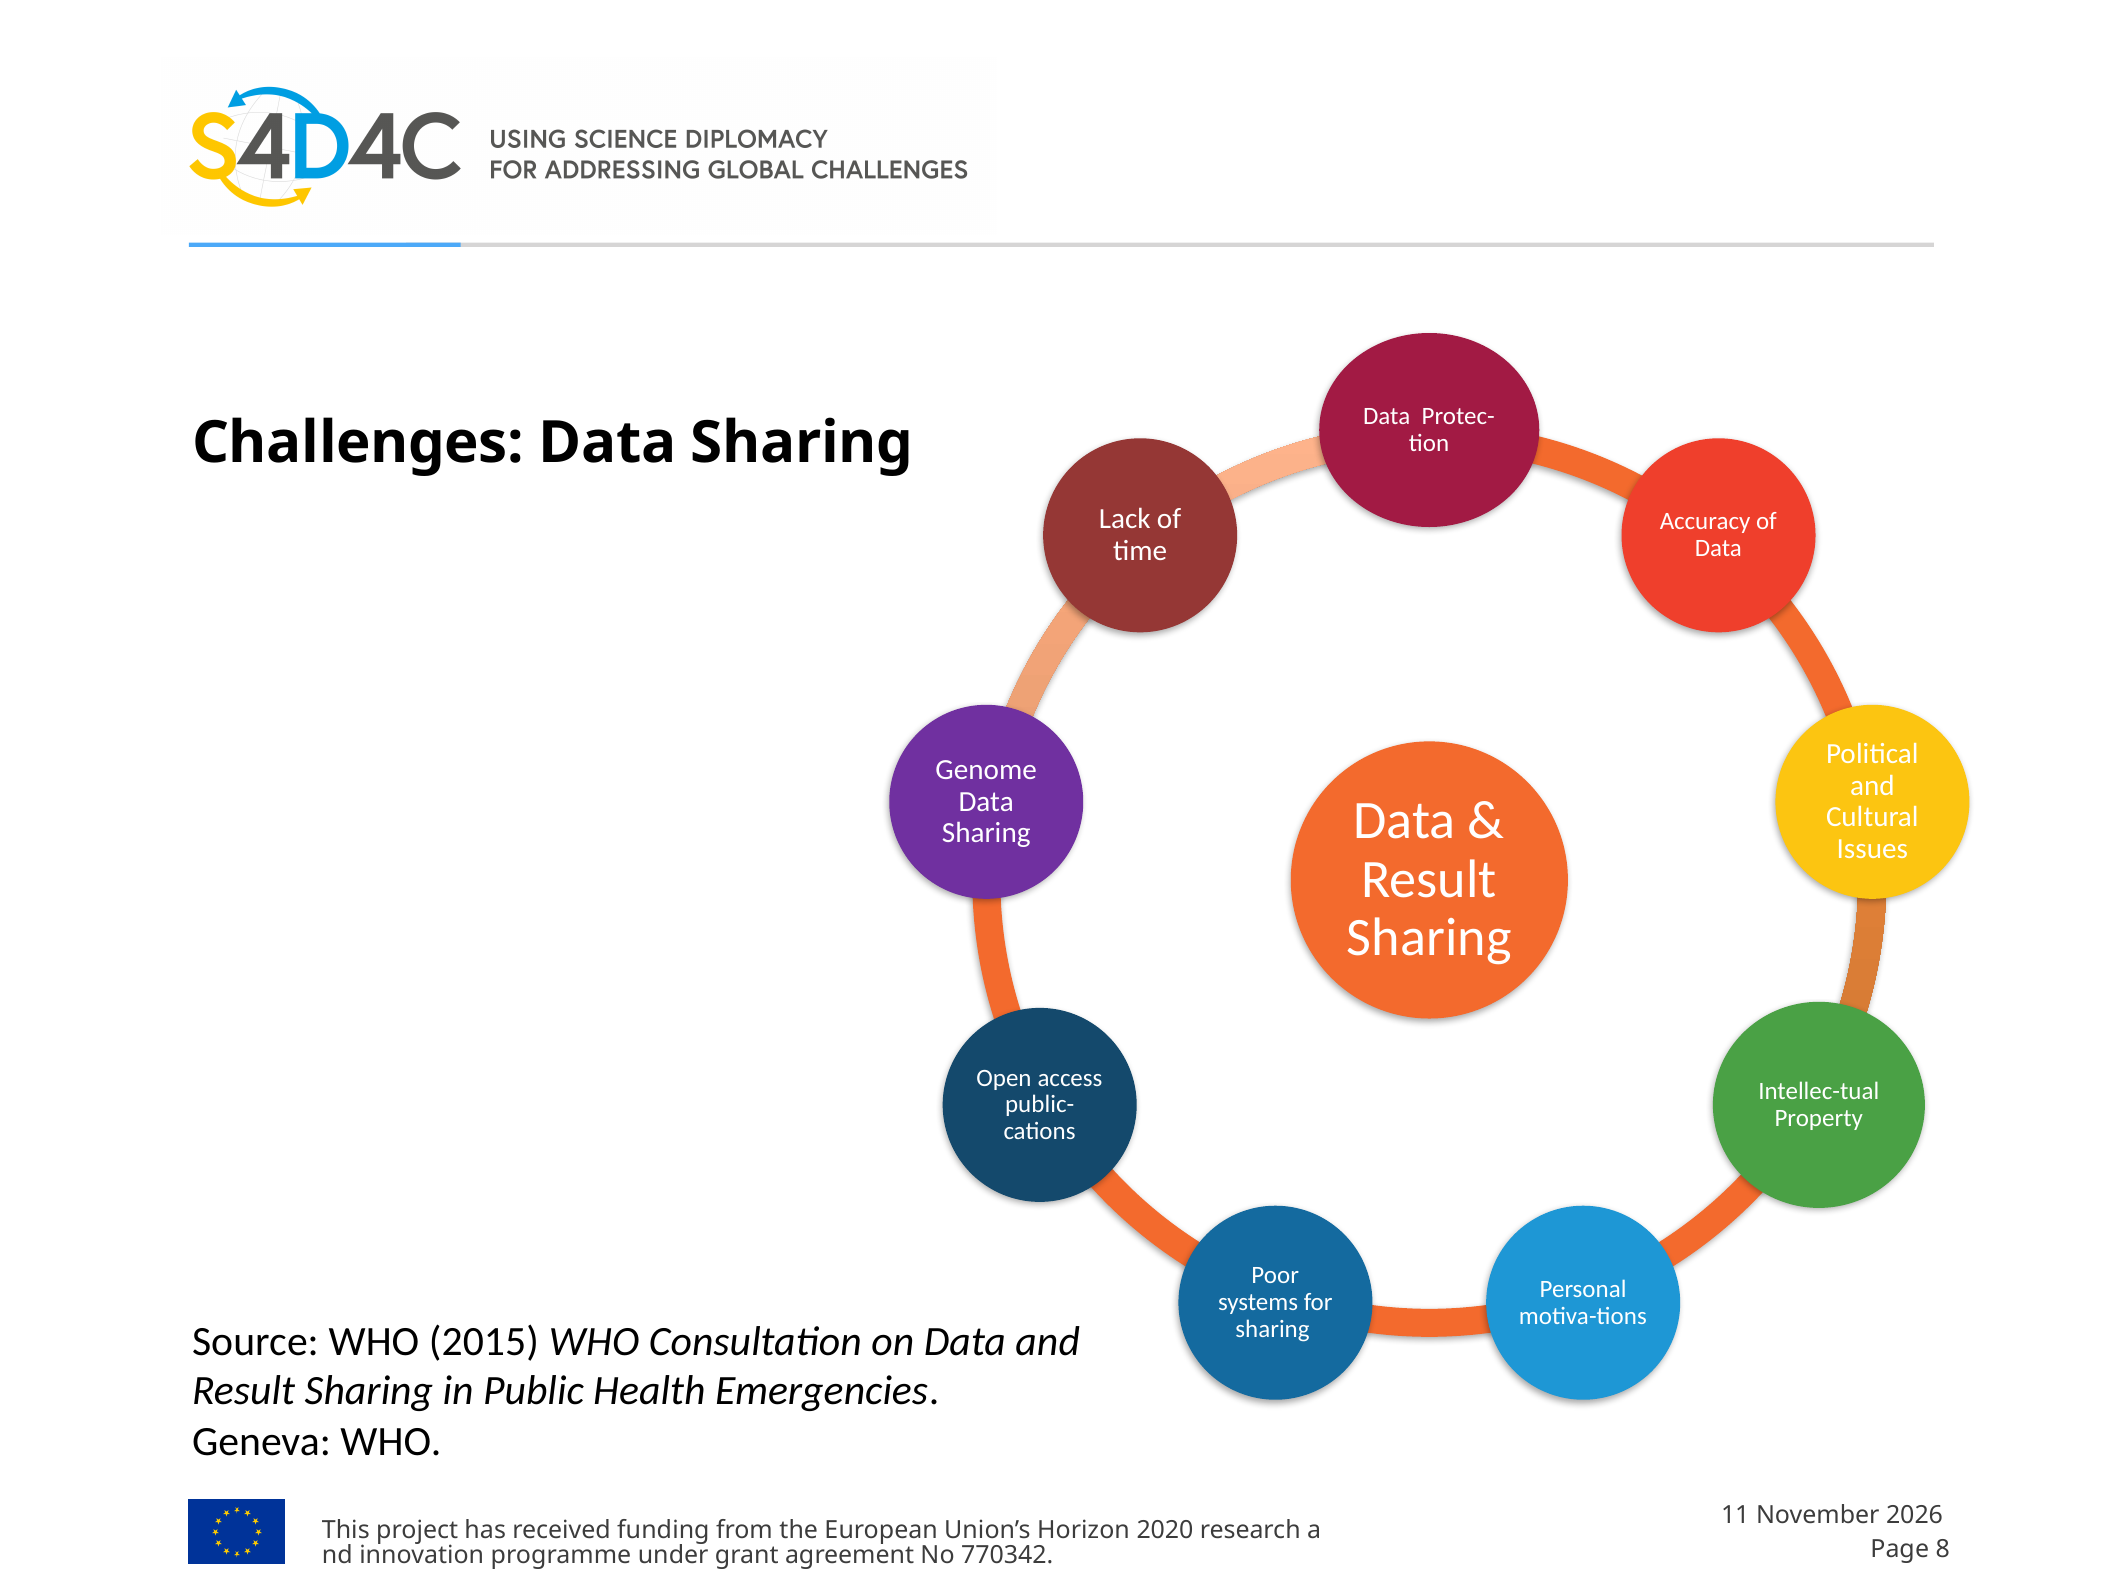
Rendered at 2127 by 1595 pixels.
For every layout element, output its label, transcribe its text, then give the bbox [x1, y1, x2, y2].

picture [161, 57, 997, 235]
list Challenges: Data Sharing [177, 312, 1855, 1305]
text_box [783, 332, 2075, 1400]
footer This project has received funding from the European Union’s Horizon 2020 research and innovation programme under grant agreement No 770342. [300, 1491, 1348, 1571]
picture [188, 1499, 285, 1564]
text_box Source: WHO (2015) WHO Consultation on Data and Result Sharing in Public Health Emergencies. Geneva: WHO. [177, 1305, 1101, 1471]
